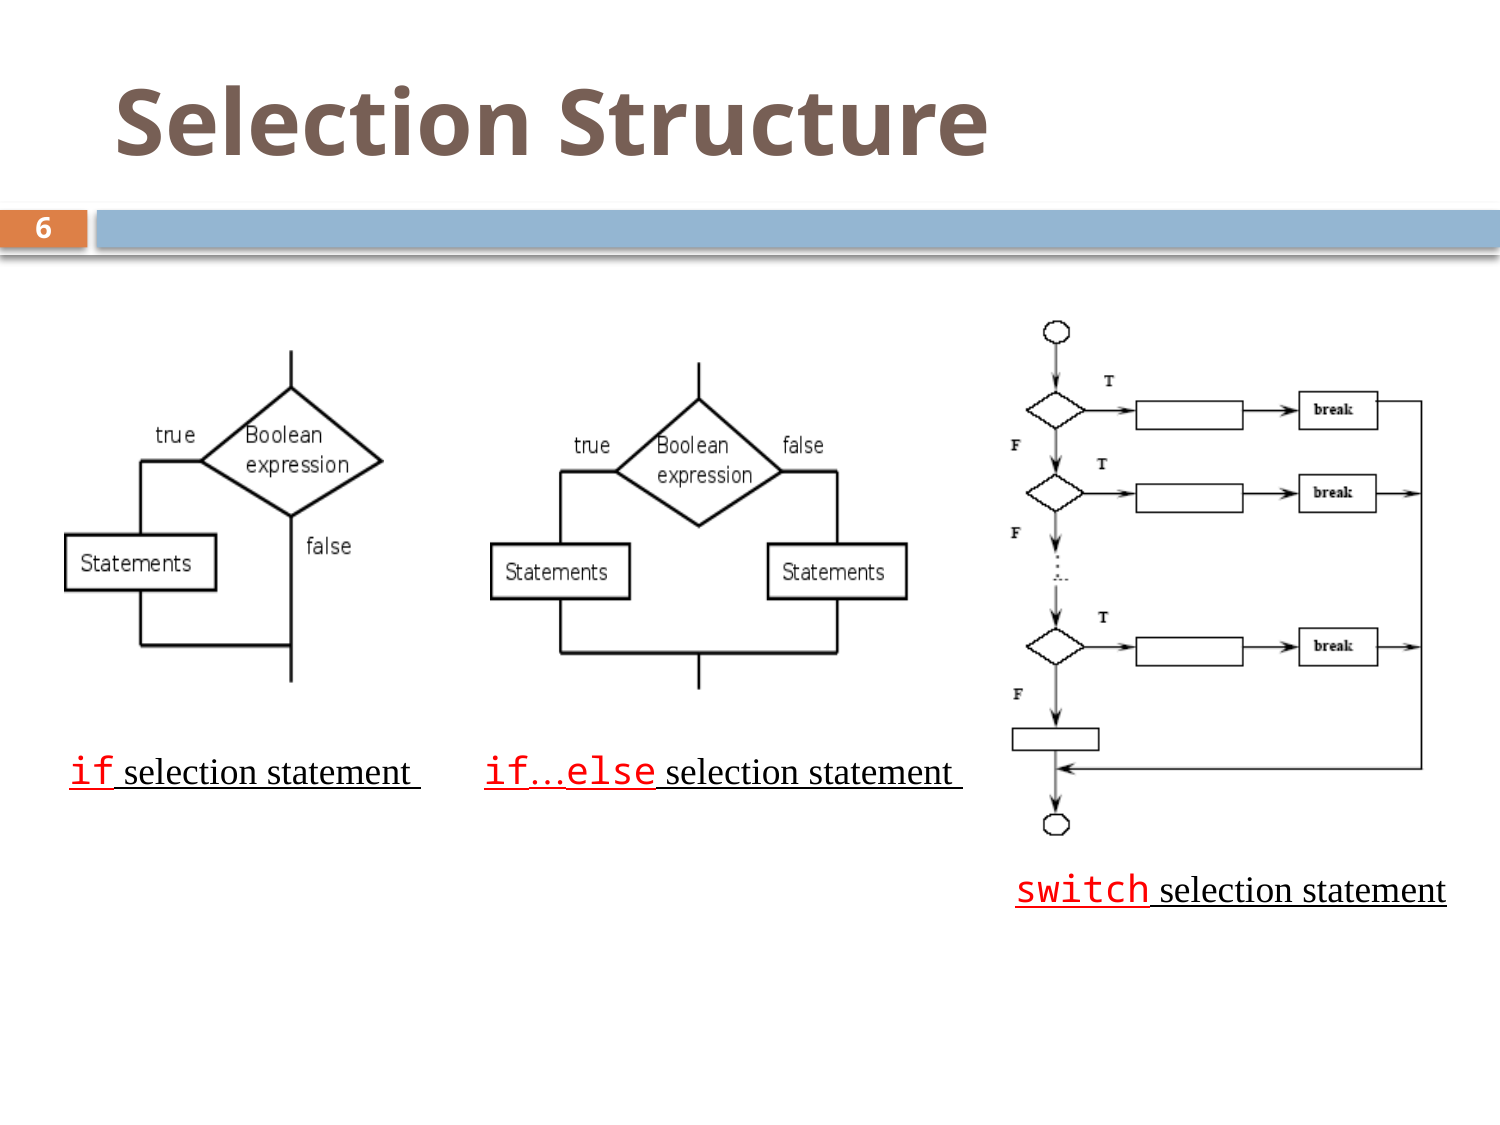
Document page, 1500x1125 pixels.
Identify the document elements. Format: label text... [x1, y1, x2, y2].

picture [962, 302, 1457, 850]
text_box if selection statement [54, 739, 436, 800]
slide_number 6 [0, 208, 88, 249]
text_box if…else selection statement [468, 739, 956, 800]
title Selection Structure [99, 37, 1438, 200]
picture [489, 361, 909, 694]
text_box switch selection statement [1000, 857, 1462, 918]
picture [64, 349, 385, 687]
